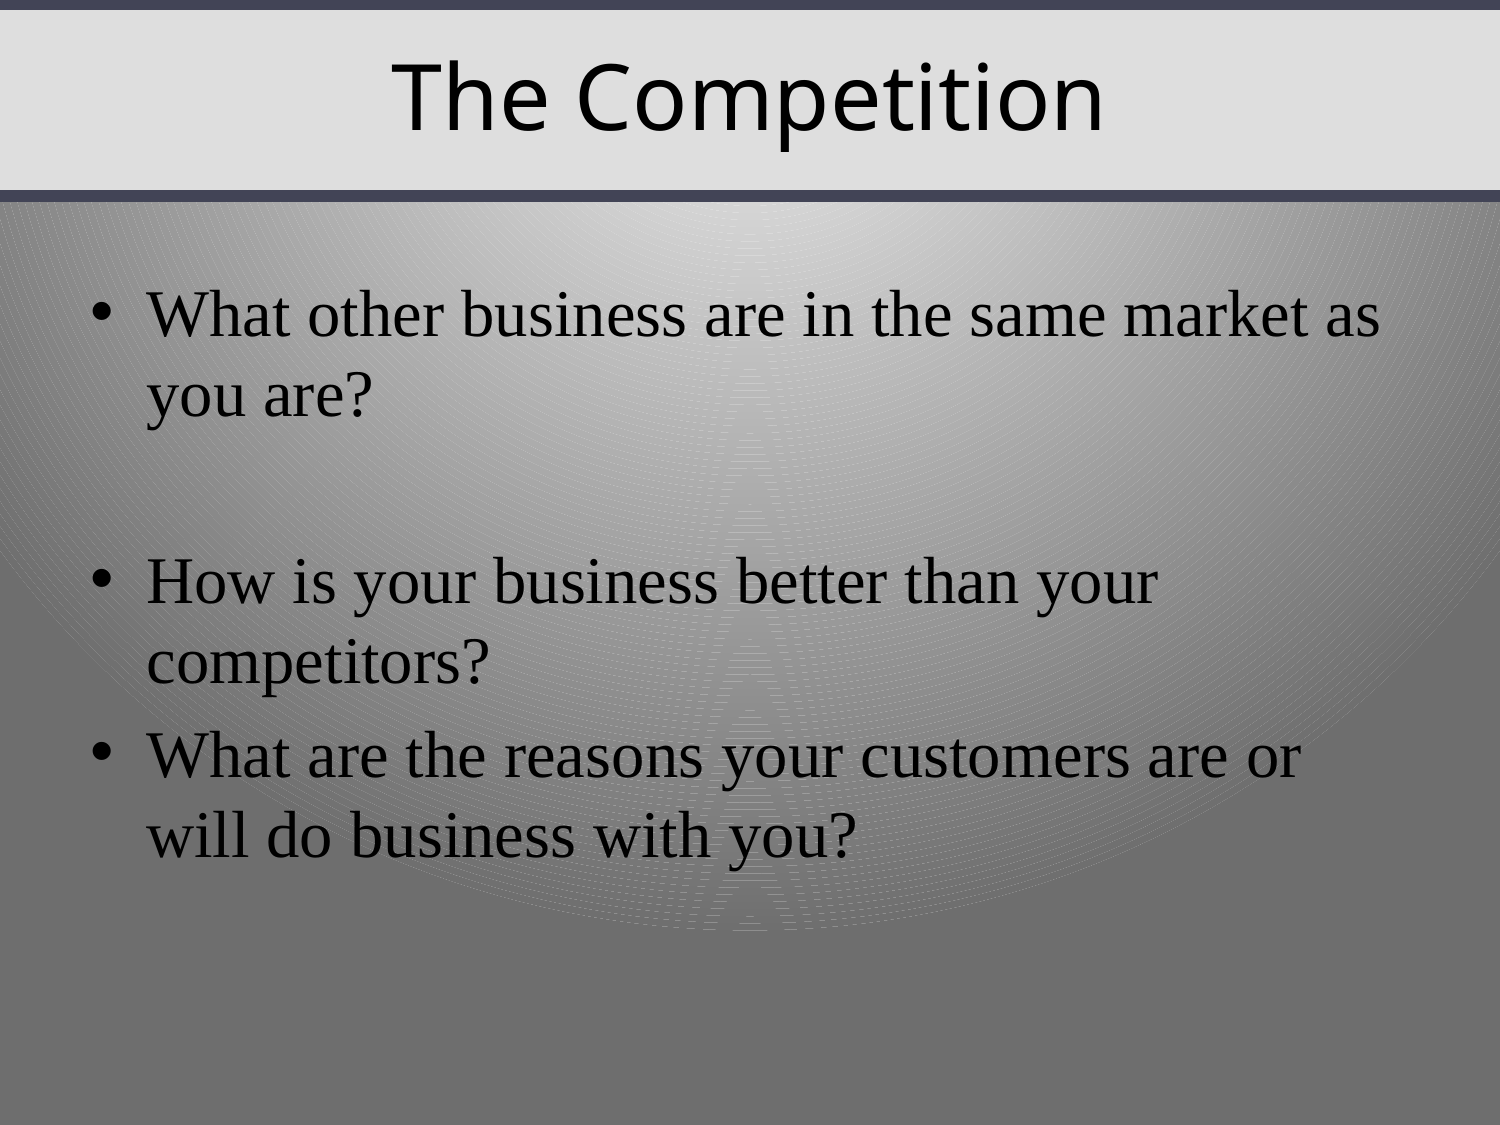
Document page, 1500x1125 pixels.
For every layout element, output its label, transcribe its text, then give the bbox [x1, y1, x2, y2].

list What other business are in the same market as you are? How is your business better than your competitors? What are the reasons your customers are or will do business with you? [75, 262, 1425, 1005]
title The Competition [75, 0, 1425, 188]
